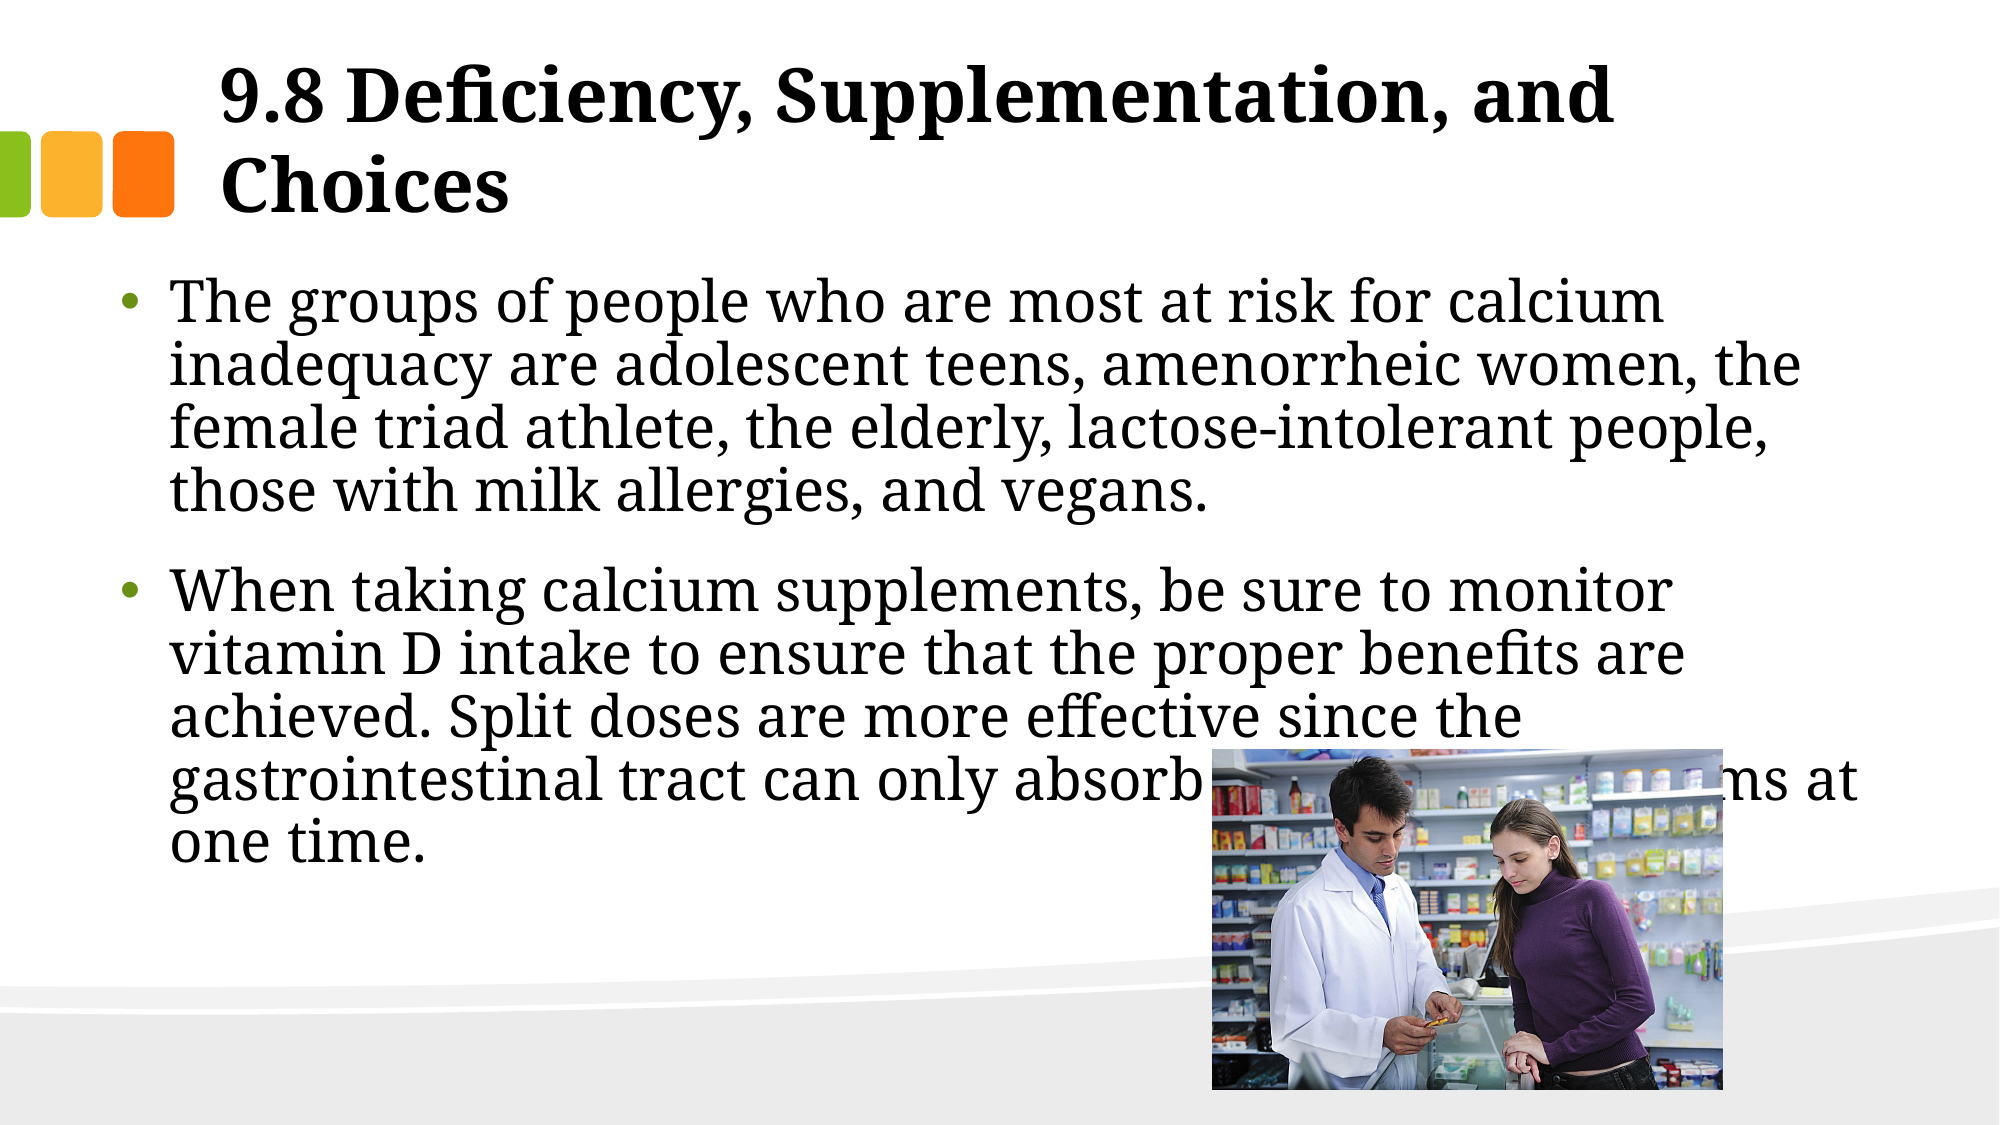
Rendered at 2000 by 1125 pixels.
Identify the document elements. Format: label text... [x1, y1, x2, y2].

title 9.8 Deficiency, Supplementation, and Choices [199, 24, 1900, 238]
list The groups of people who are most at risk for calcium inadequacy are adolescent teens, amenorrheic women, the female triad athlete, the elderly, lactose-intolerant people, those with milk allergies, and vegans. When taking calcium supplements, be sure to monitor vitamin D intake to ensure that the proper benefits are achieved. Split doses are more effective since the gastrointestinal tract can only absorb up to 500 milligrams at one time. [99, 262, 1900, 1050]
picture [1211, 749, 1723, 1091]
